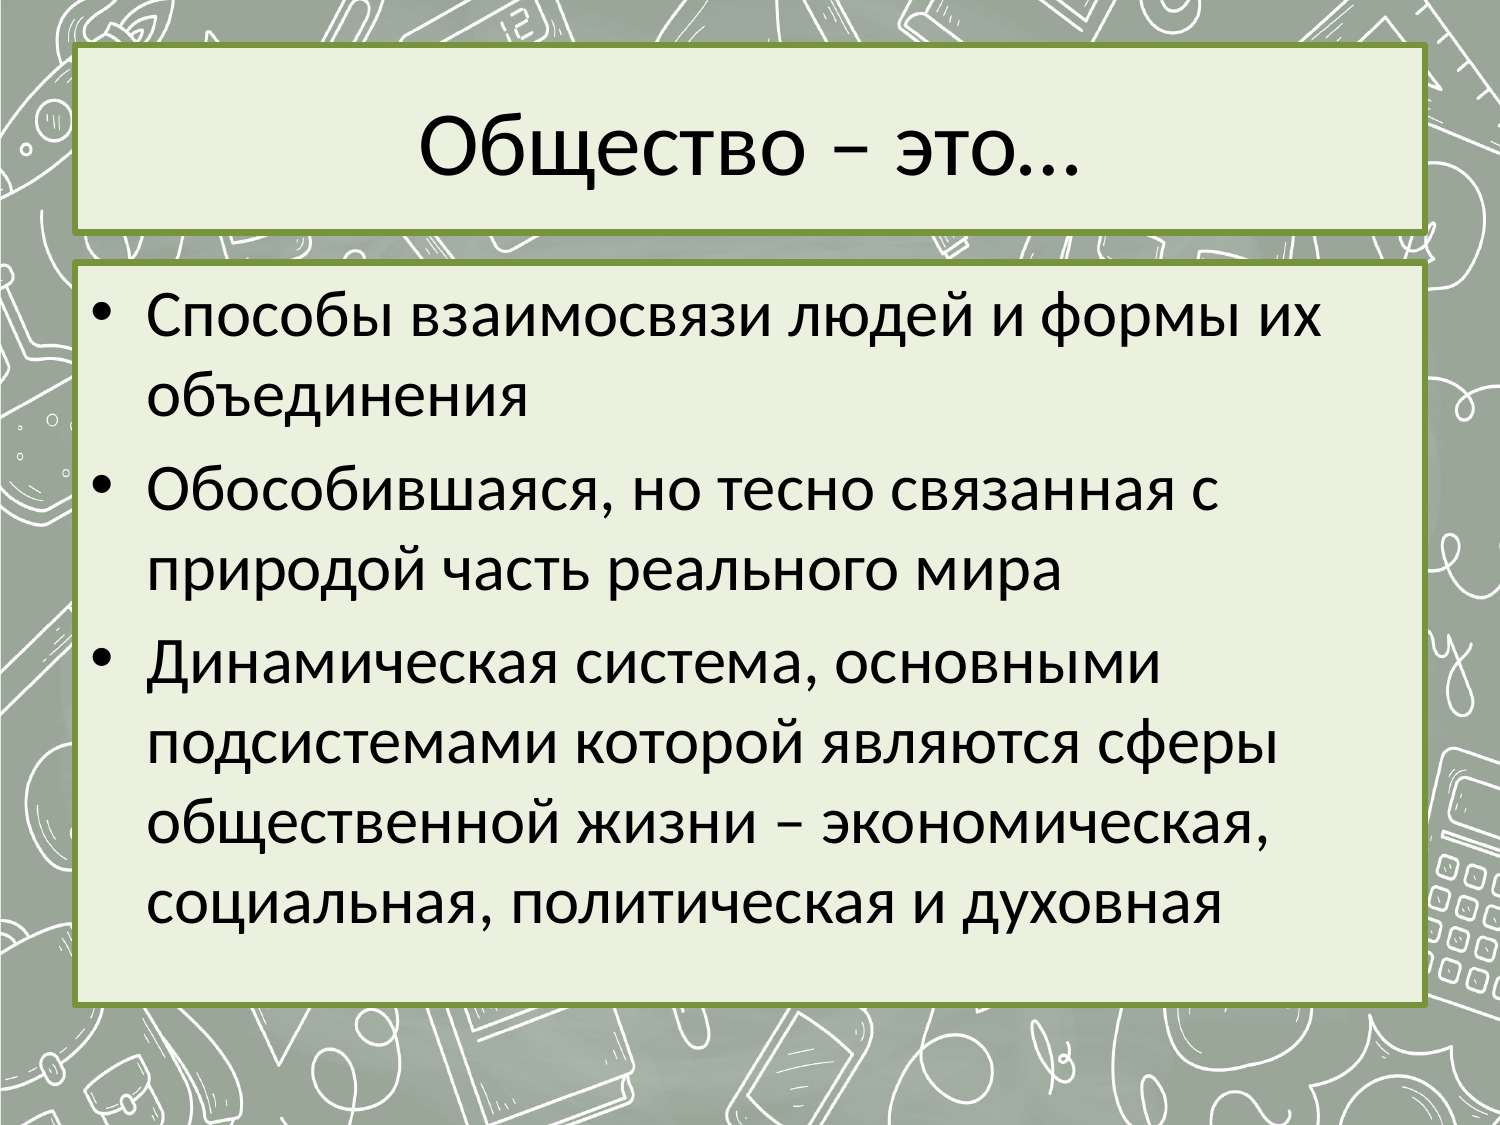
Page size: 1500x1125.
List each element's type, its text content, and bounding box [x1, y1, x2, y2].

title Общество – это… [75, 45, 1425, 233]
list Способы взаимосвязи людей и формы их объединения Обособившаяся, но тесно связанная с природой часть реального мира Динамическая система, основными подсистемами которой являются сферы общественной жизни – экономическая, социальная, политическая и духовная [75, 262, 1425, 1005]
